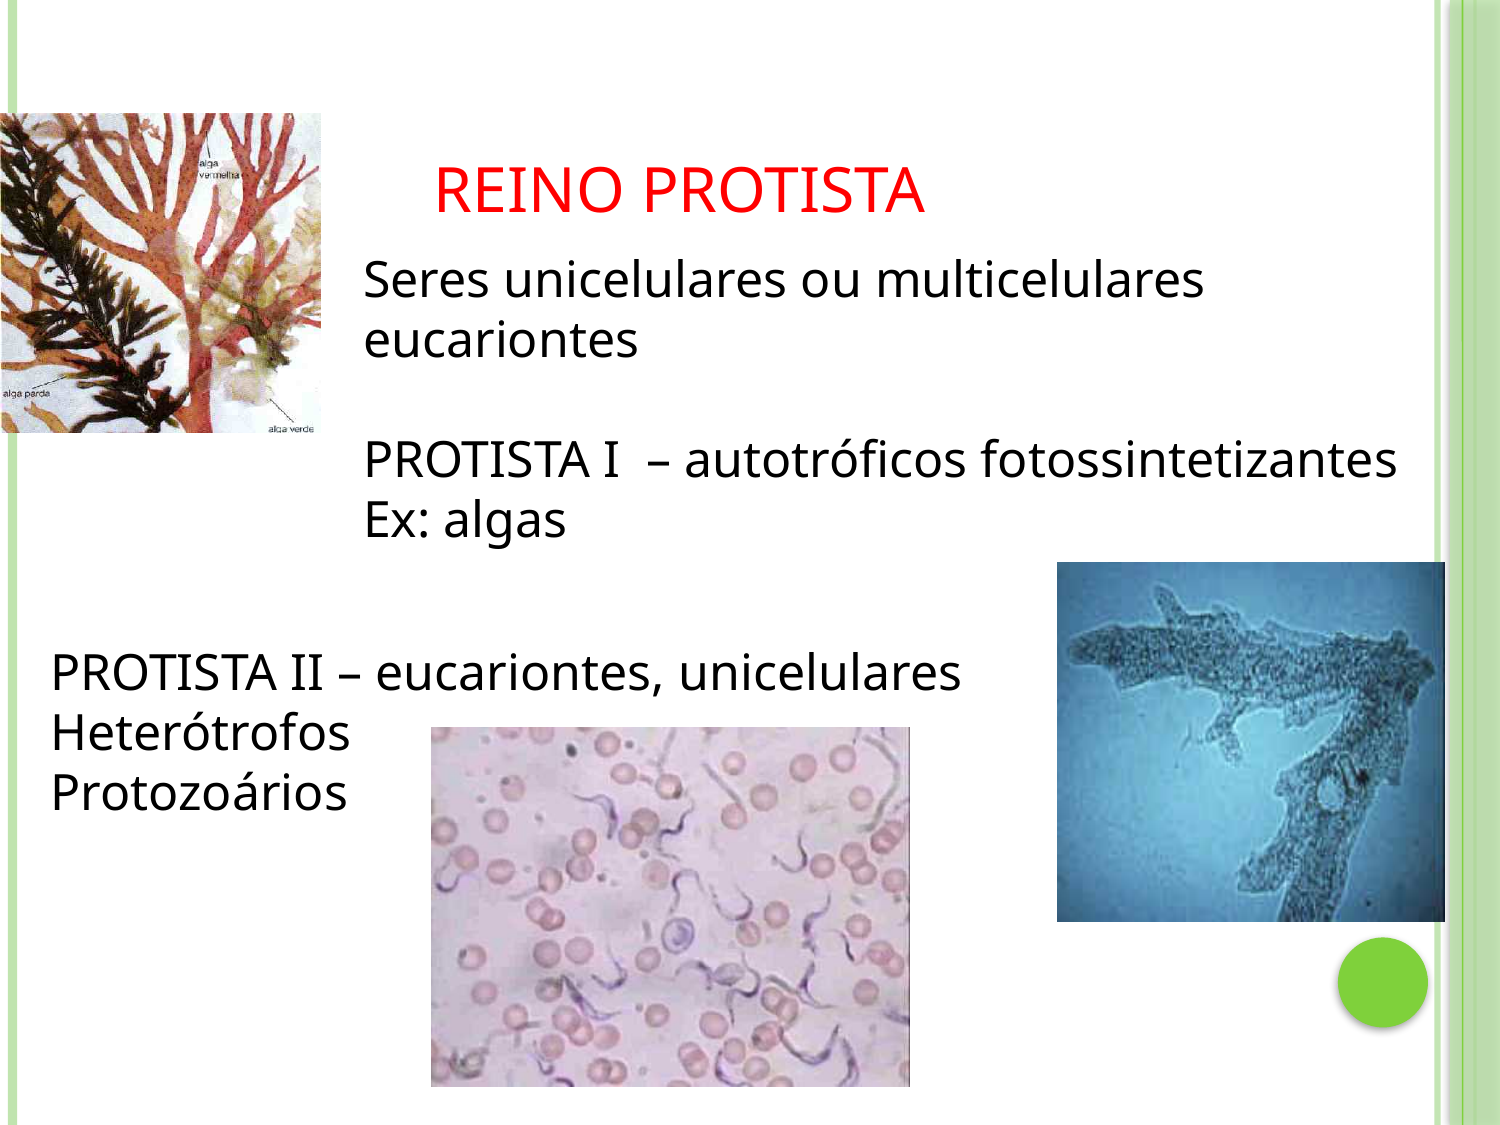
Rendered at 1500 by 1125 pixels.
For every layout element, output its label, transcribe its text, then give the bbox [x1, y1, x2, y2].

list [430, 727, 911, 1088]
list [0, 112, 321, 434]
title REINO PROTISTA [419, 45, 1425, 233]
text_box PROTISTA II – eucariontes, unicelulares Heterótrofos Protozoários [35, 633, 978, 889]
text_box Seres unicelulares ou multicelulares eucariontes PROTISTA I – autotróficos fotossintetizantes Ex: algas [348, 240, 1447, 555]
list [1056, 561, 1445, 923]
